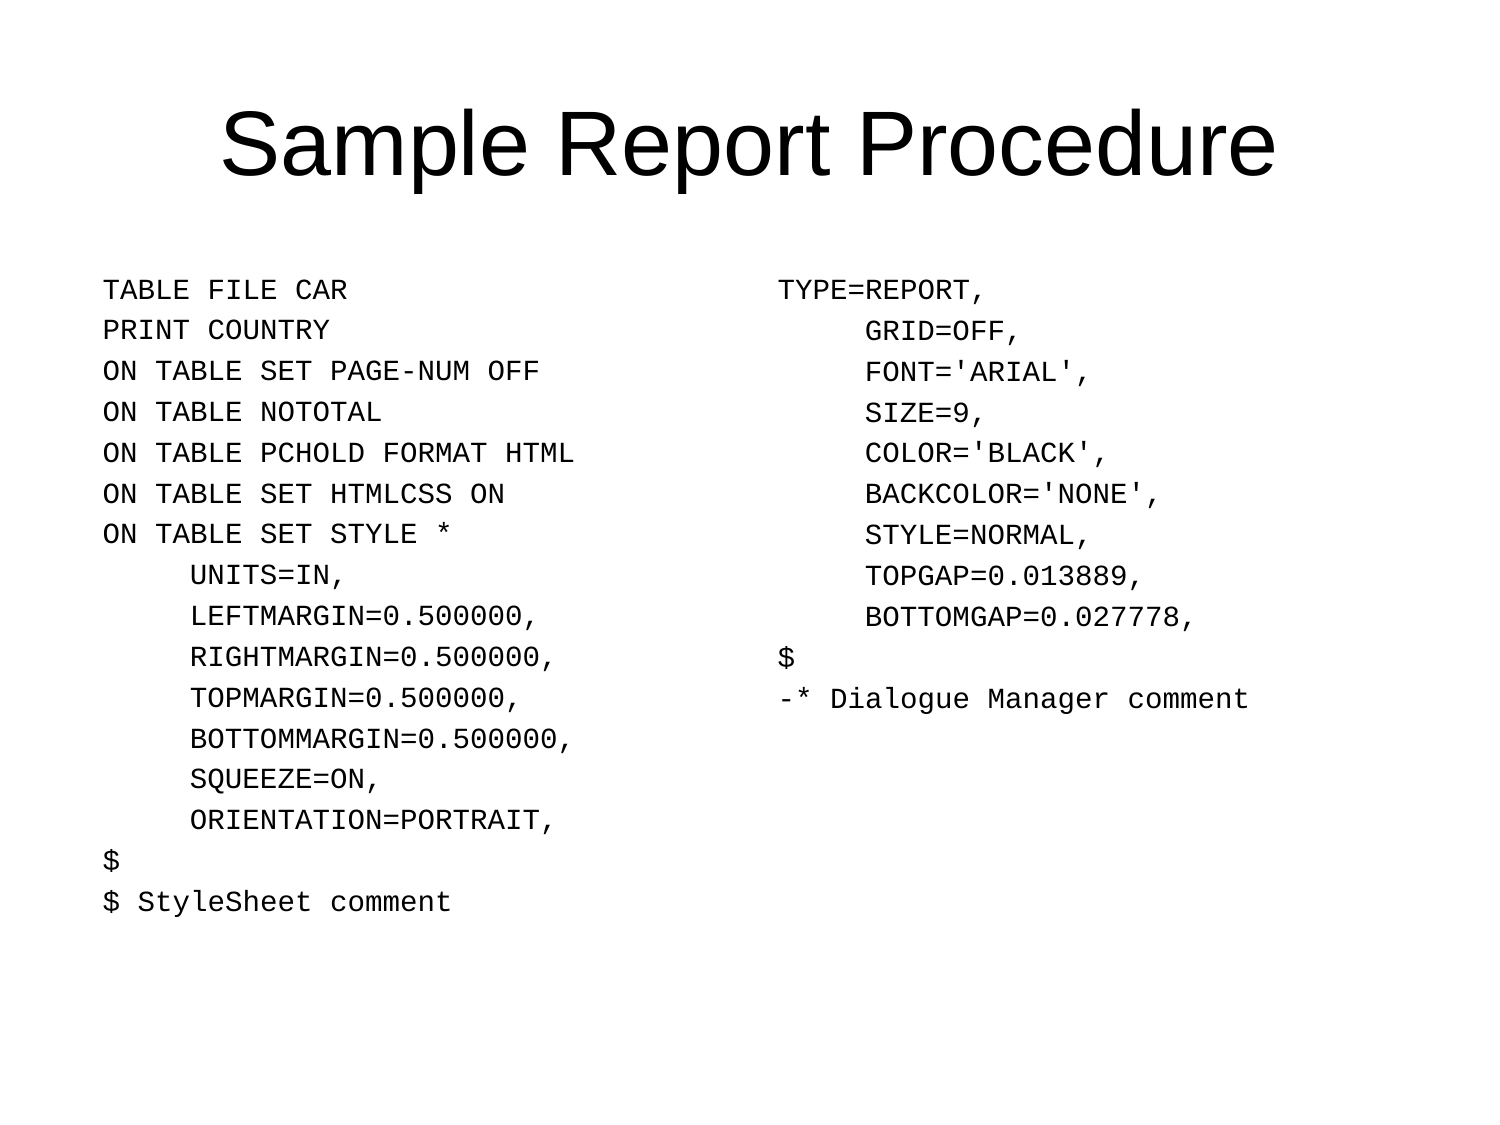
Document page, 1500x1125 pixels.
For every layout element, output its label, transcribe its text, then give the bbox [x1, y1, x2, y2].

list TABLE FILE CAR PRINT COUNTRY ON TABLE SET PAGE-NUM OFF ON TABLE NOTOTAL ON TABLE PCHOLD FORMAT HTML ON TABLE SET HTMLCSS ON ON TABLE SET STYLE * UNITS=IN, LEFTMARGIN=0.500000, RIGHTMARGIN=0.500000, TOPMARGIN=0.500000, BOTTOMMARGIN=0.500000, SQUEEZE=ON, ORIENTATION=PORTRAIT, $ $ StyleSheet comment [87, 262, 762, 1005]
list TYPE=REPORT, GRID=OFF, FONT='ARIAL', SIZE=9, COLOR='BLACK', BACKCOLOR='NONE', STYLE=NORMAL, TOPGAP=0.013889, BOTTOMGAP=0.027778, $ -* Dialogue Manager comment [762, 262, 1425, 1005]
title Sample Report Procedure [75, 45, 1425, 233]
